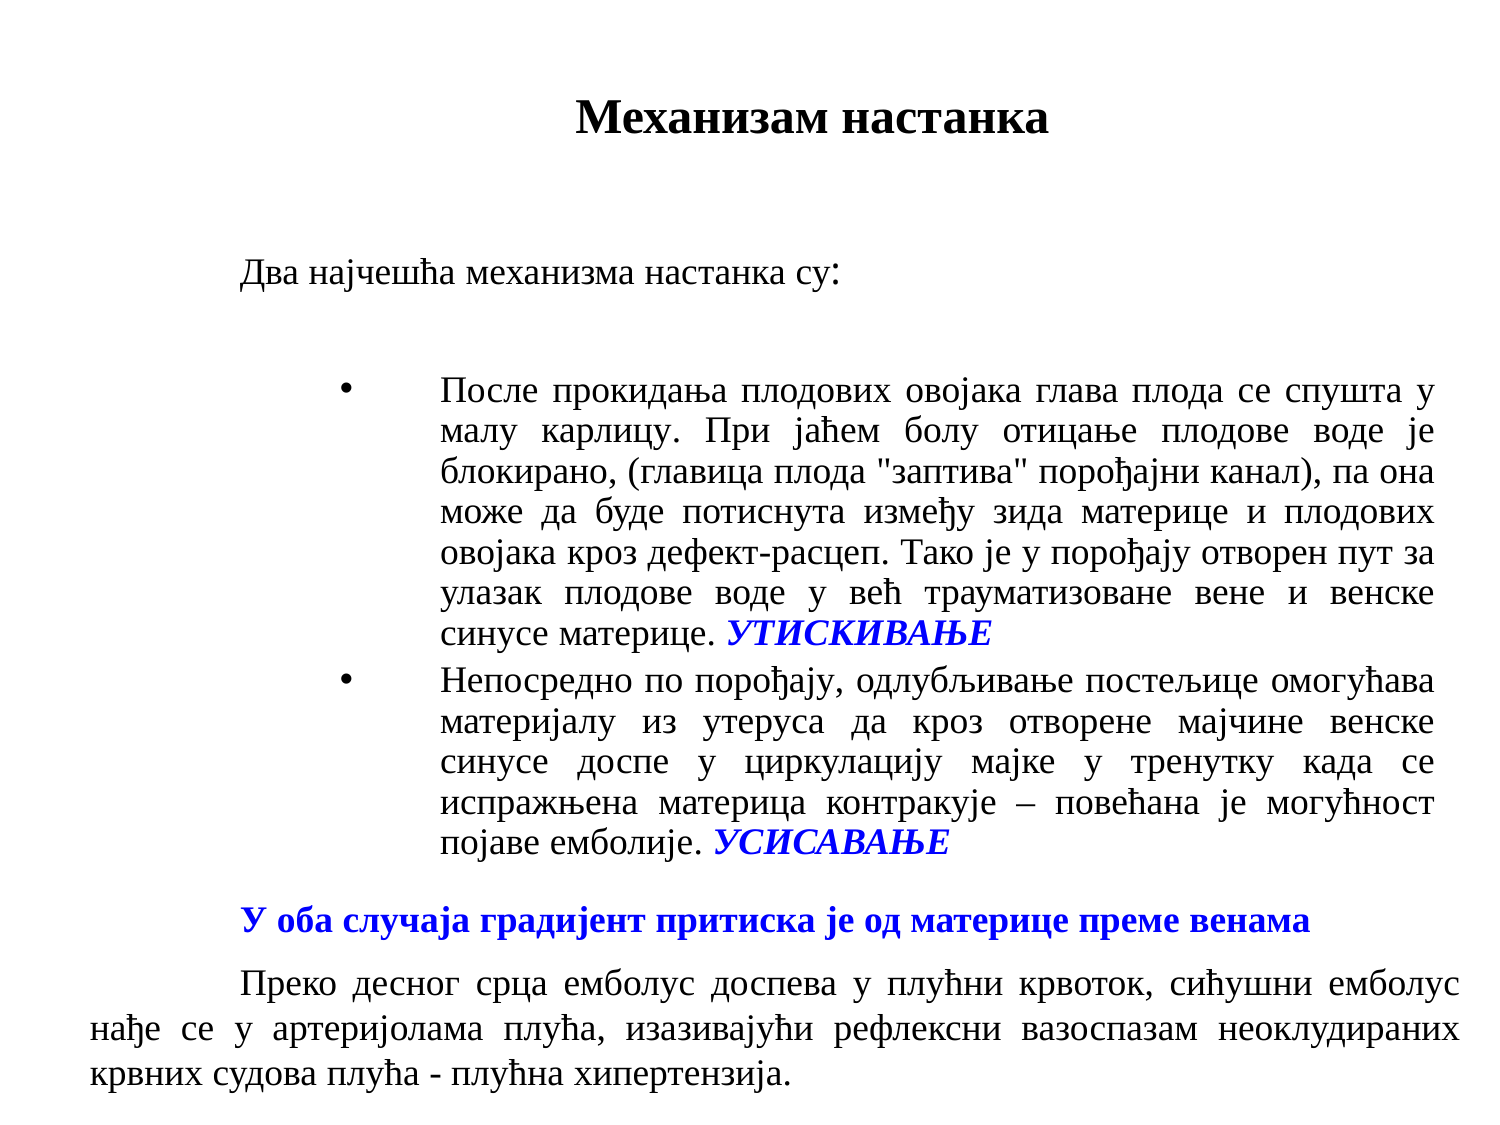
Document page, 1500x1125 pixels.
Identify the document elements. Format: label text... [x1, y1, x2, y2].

title Механизам настанка [142, 54, 1482, 173]
text_box Преко десног срца емболус доспева у плућни крвоток, сићушни емболус нађе се у артеријолама плућа, изазивајући рефлексни вазоспазам неоклудираних крвних судова плућа - плућна хипертензија. [75, 950, 1475, 1101]
text_box Два најчешћа механизма настанка су: [75, 239, 1476, 300]
list После прокидања плодових овојака глава плода се спушта у малу карлицу. При јаћем болу отицање плодове воде је блокирано, (главица плода "заптива" порођајни канал), па она може да буде потиснута између зида материце и плодових овојака кроз дефект-расцеп. Тако је у порођају отворен пут за улазак плодове воде у већ трауматизоване вене и венске синусе материце. УТИСКИВАЊЕ Непосредно по порођају, одлубљивање постељице омогућава материјалу из утеруса да кроз отворене мајчине венске синусе доспе у циркулацију мајке у тренутку када се испражњена материца контракује – повећана је могућност појаве емболије. УСИСАВАЊЕ [324, 362, 1450, 887]
text_box У оба случаја градијент притиска је од материце преме венама [75, 887, 1475, 948]
